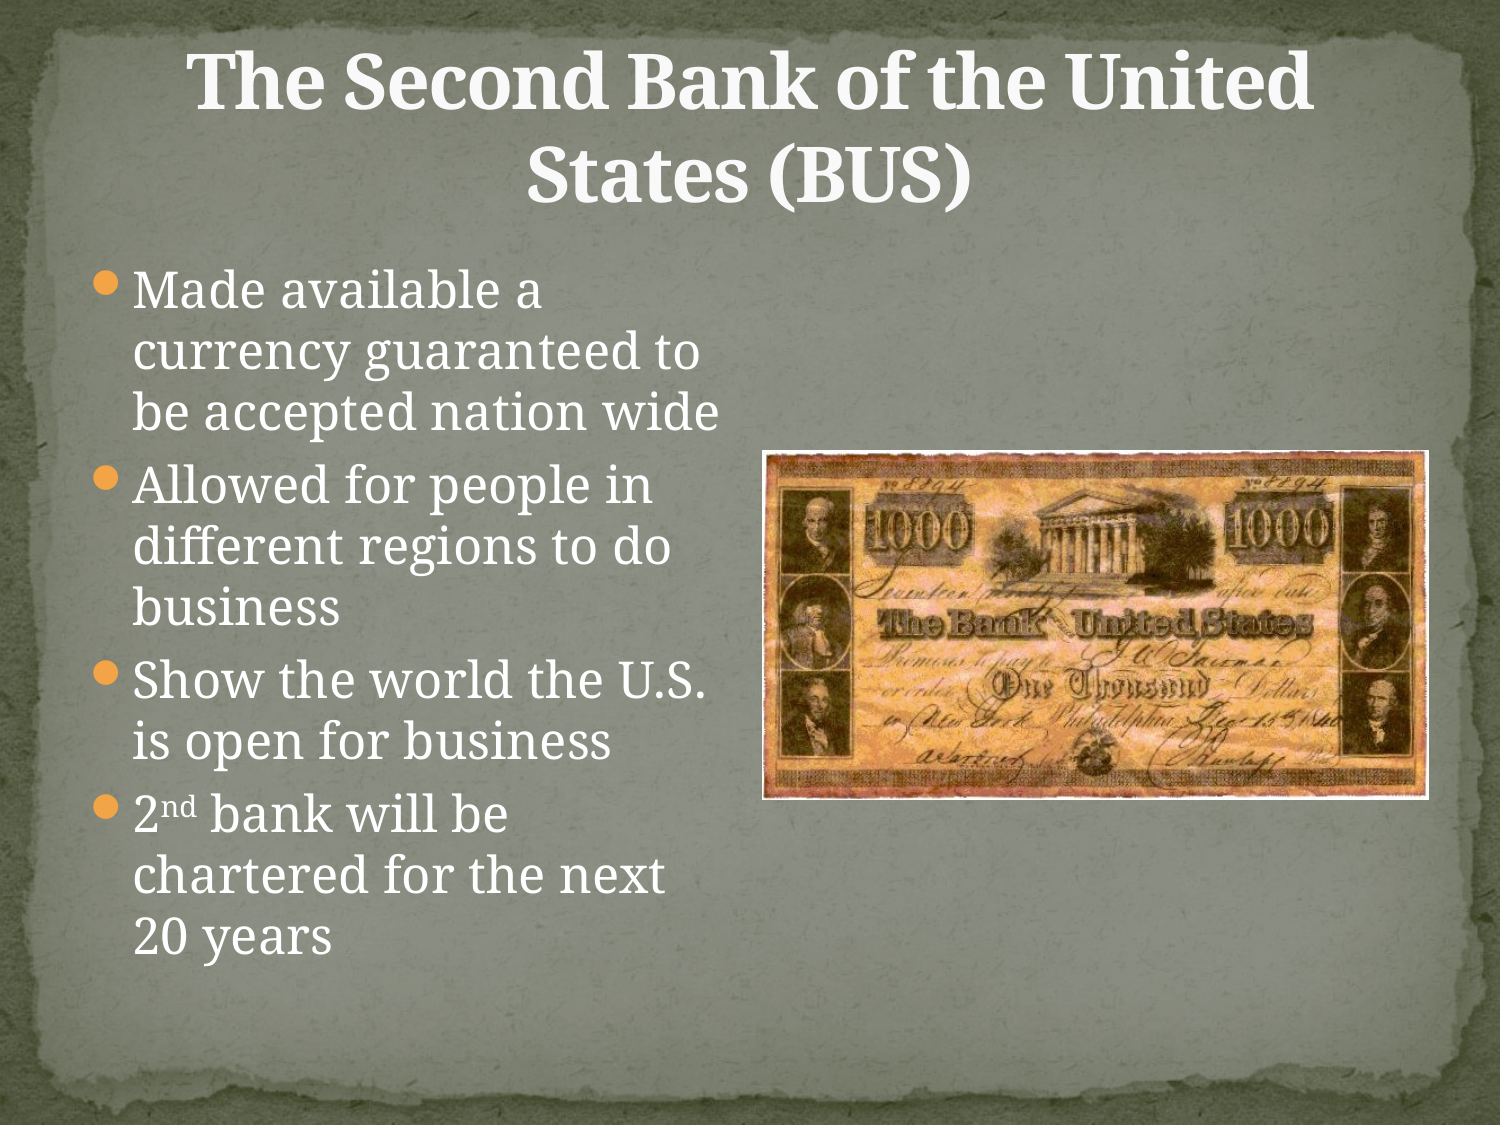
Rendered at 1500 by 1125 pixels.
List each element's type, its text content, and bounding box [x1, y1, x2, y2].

title The Second Bank of the United States (BUS) [74, 24, 1425, 225]
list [765, 252, 1426, 998]
list Made available a currency guaranteed to be accepted nation wide Allowed for people in different regions to do business Show the world the U.S. is open for business 2nd bank will be chartered for the next 20 years [75, 249, 741, 1000]
